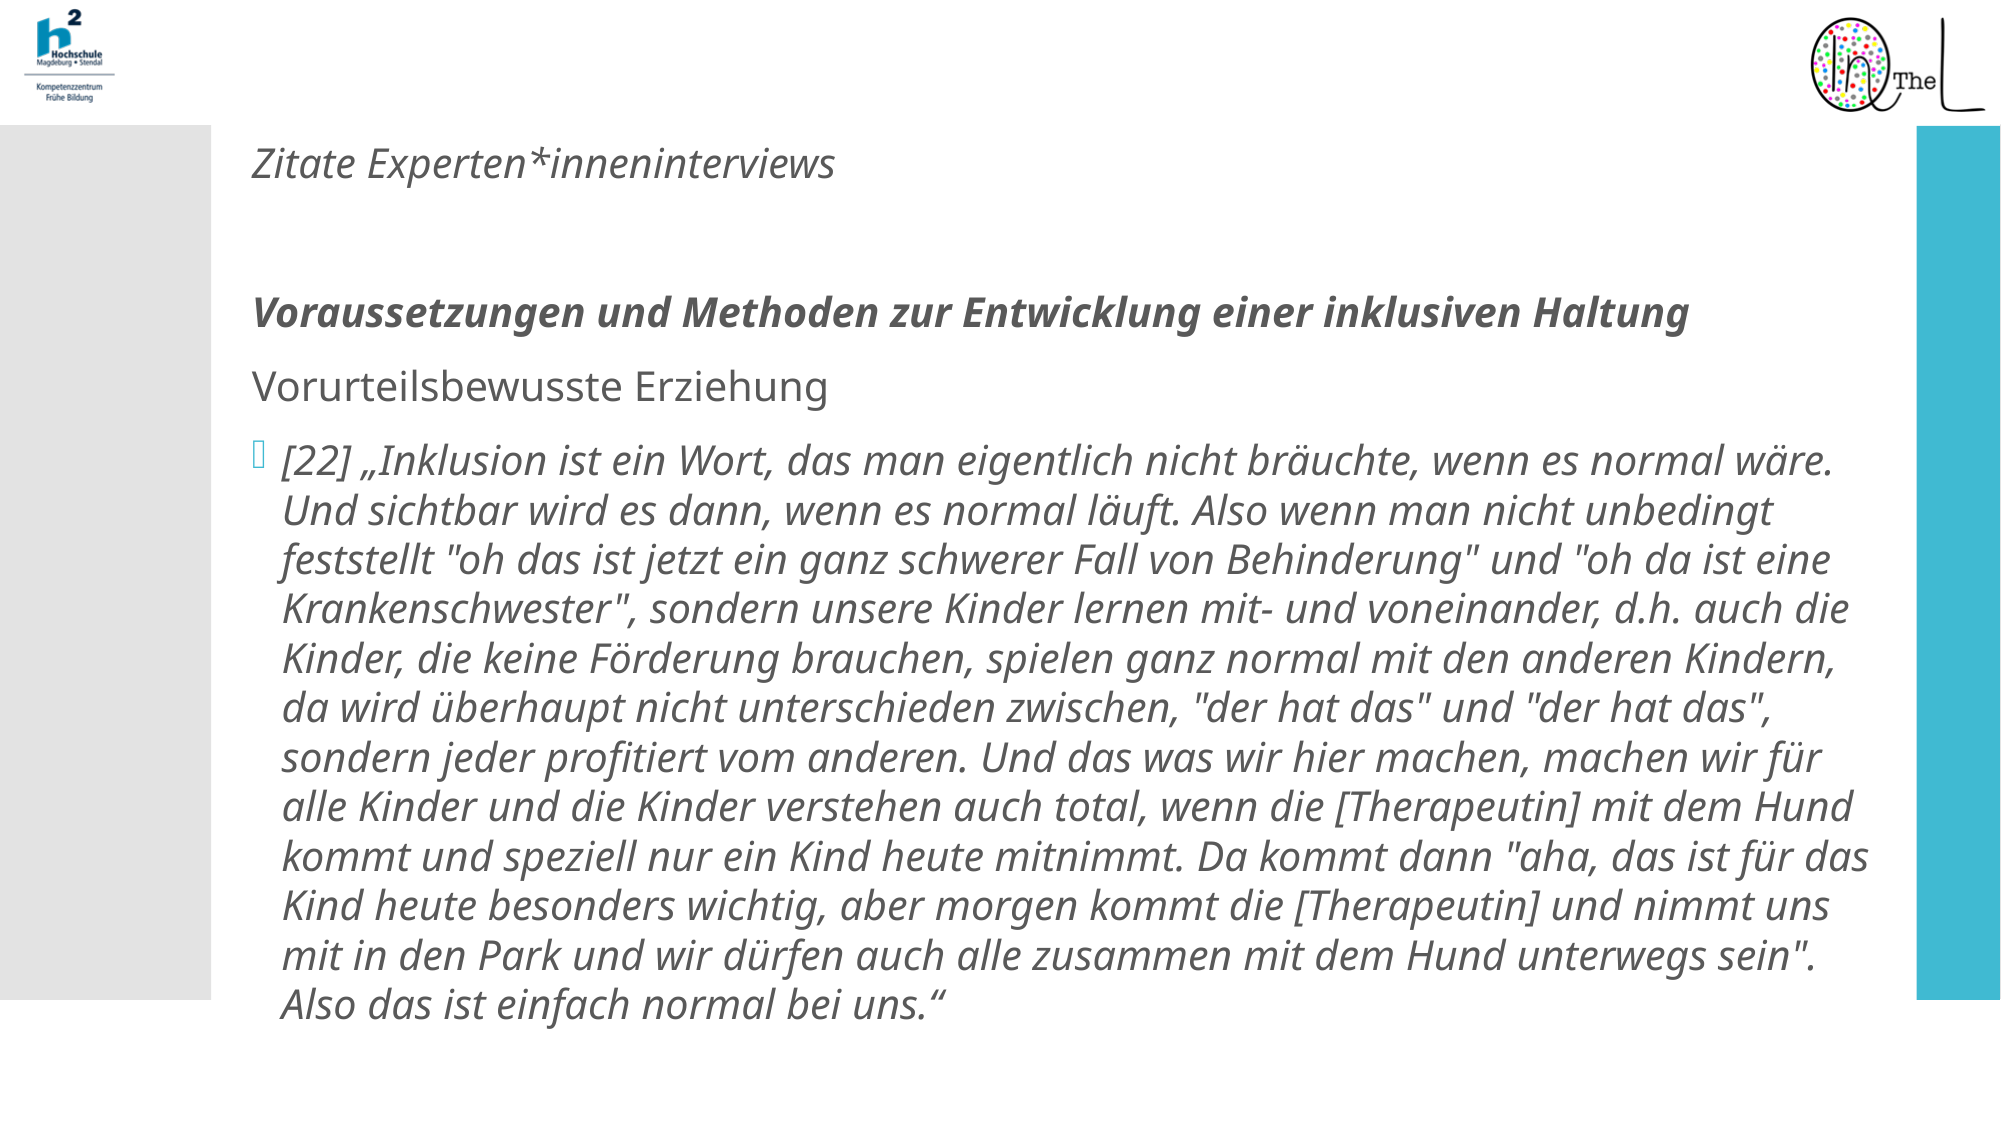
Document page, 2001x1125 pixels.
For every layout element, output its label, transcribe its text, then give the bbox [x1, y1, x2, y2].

text_box [0, 0, 2000, 1125]
text_box [0, 124, 212, 1001]
list Zitate Experten*inneninterviews Voraussetzungen und Methoden zur Entwicklung einer inklusiven Haltung Vorurteilsbewusste Erziehung [22] „Inklusion ist ein Wort, das man eigentlich nicht bräuchte, wenn es normal wäre. Und sichtbar wird es dann, wenn es normal läuft. Also wenn man nicht unbedingt feststellt "oh das ist jetzt ein ganz schwerer Fall von Behinderung" und "oh da ist eine Krankenschwester", sondern unsere Kinder lernen mit- und voneinander, d.h. auch die Kinder, die keine Förderung brauchen, spielen ganz normal mit den anderen Kindern, da wird überhaupt nicht unterschieden zwischen, "der hat das" und "der hat das", sondern jeder profitiert vom anderen. Und das was wir hier machen, machen wir für alle Kinder und die Kinder verstehen auch total, wenn die [Therapeutin] mit dem Hund kommt und speziell nur ein Kind heute mitnimmt. Da kommt dann "aha, das ist für das Kind heute besonders wichtig, aber morgen kommt die [Therapeutin] und nimmt uns mit in den Park und wir dürfen auch alle zusammen mit dem Hund unterwegs sein". Also das ist einfach normal bei uns.“ [236, 130, 1891, 1036]
text_box [1916, 125, 2000, 1001]
picture [13, 0, 127, 113]
picture [1809, 17, 1987, 113]
